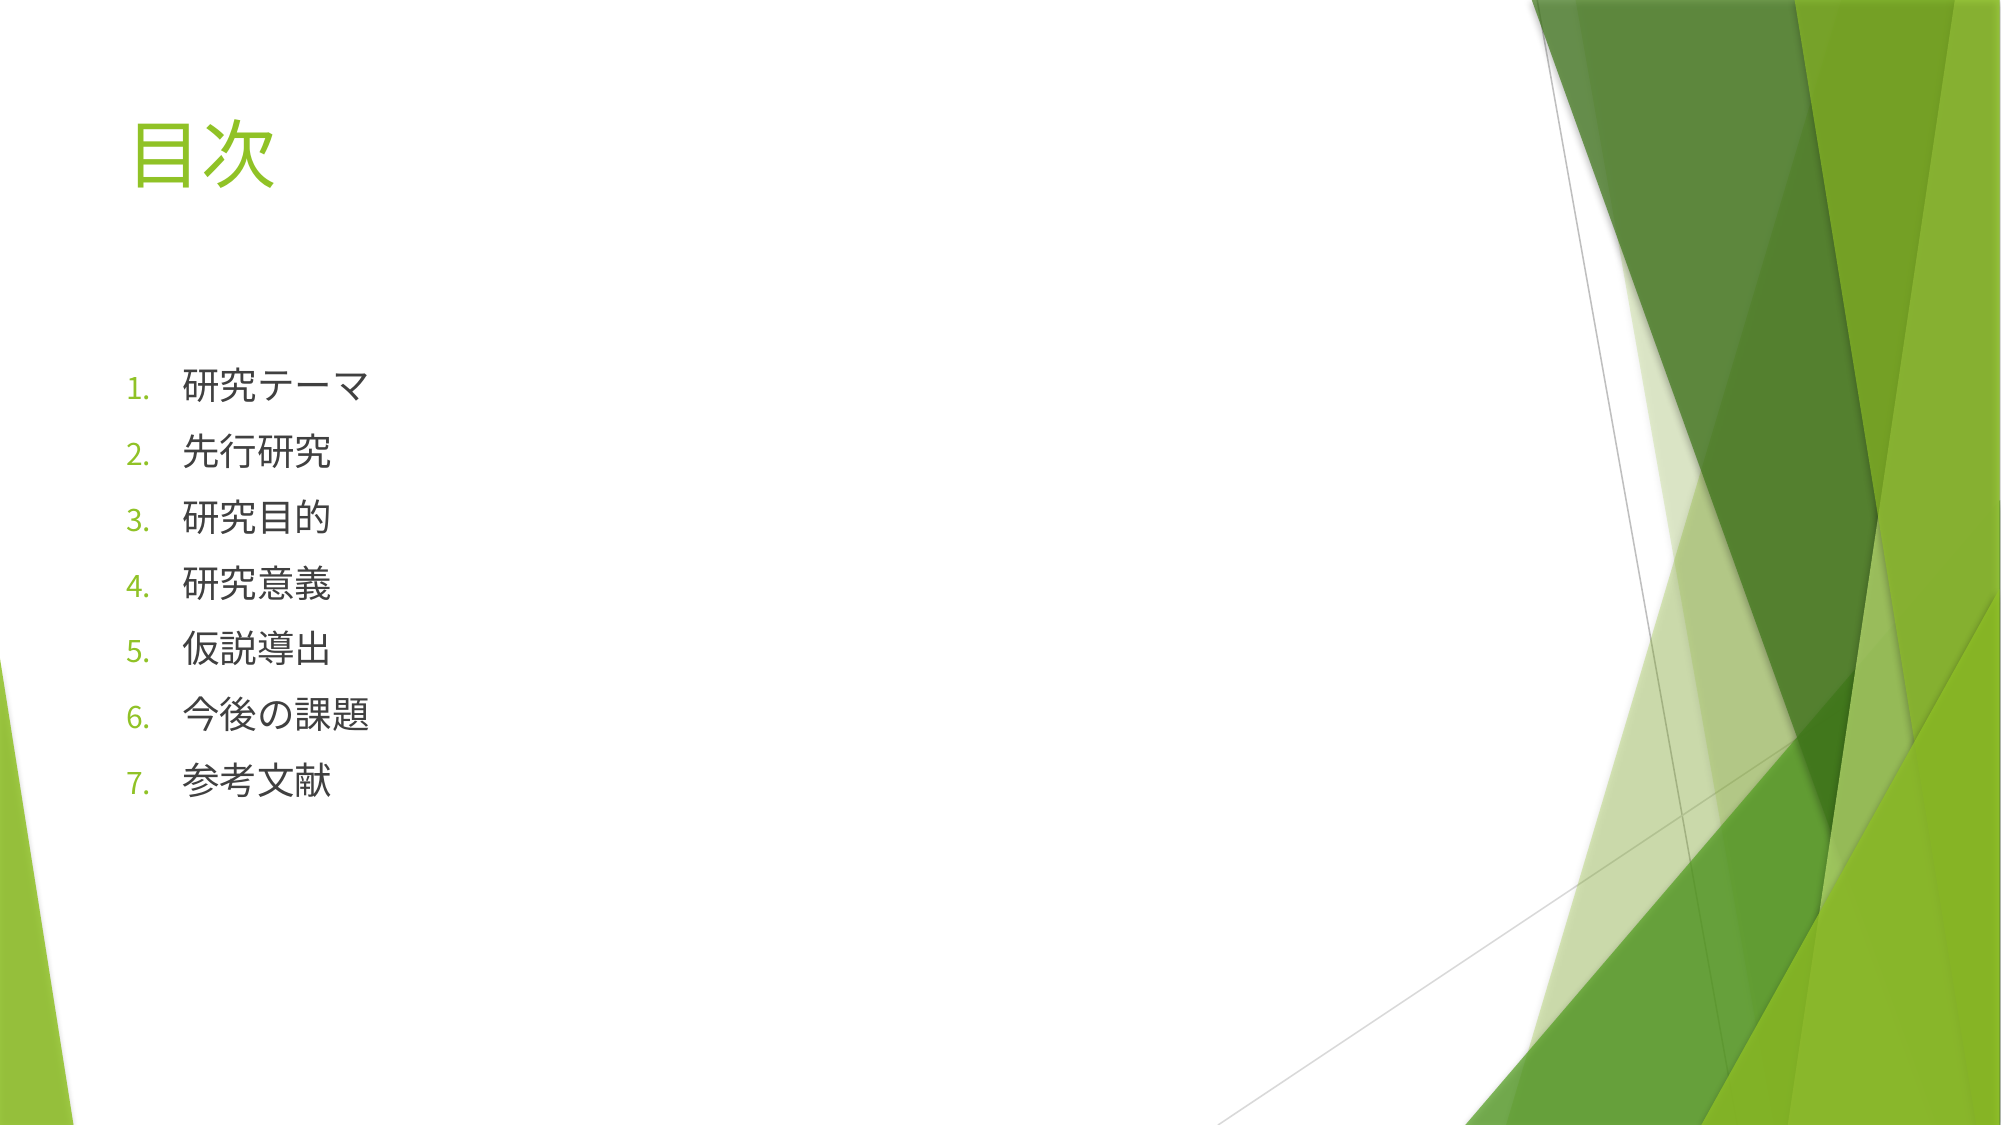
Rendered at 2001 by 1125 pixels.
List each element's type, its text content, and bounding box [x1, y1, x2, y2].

list 研究テーマ 先行研究 研究目的 研究意義 仮説導出 今後の課題 参考文献 [111, 354, 1522, 992]
title 目次 [111, 99, 1522, 317]
